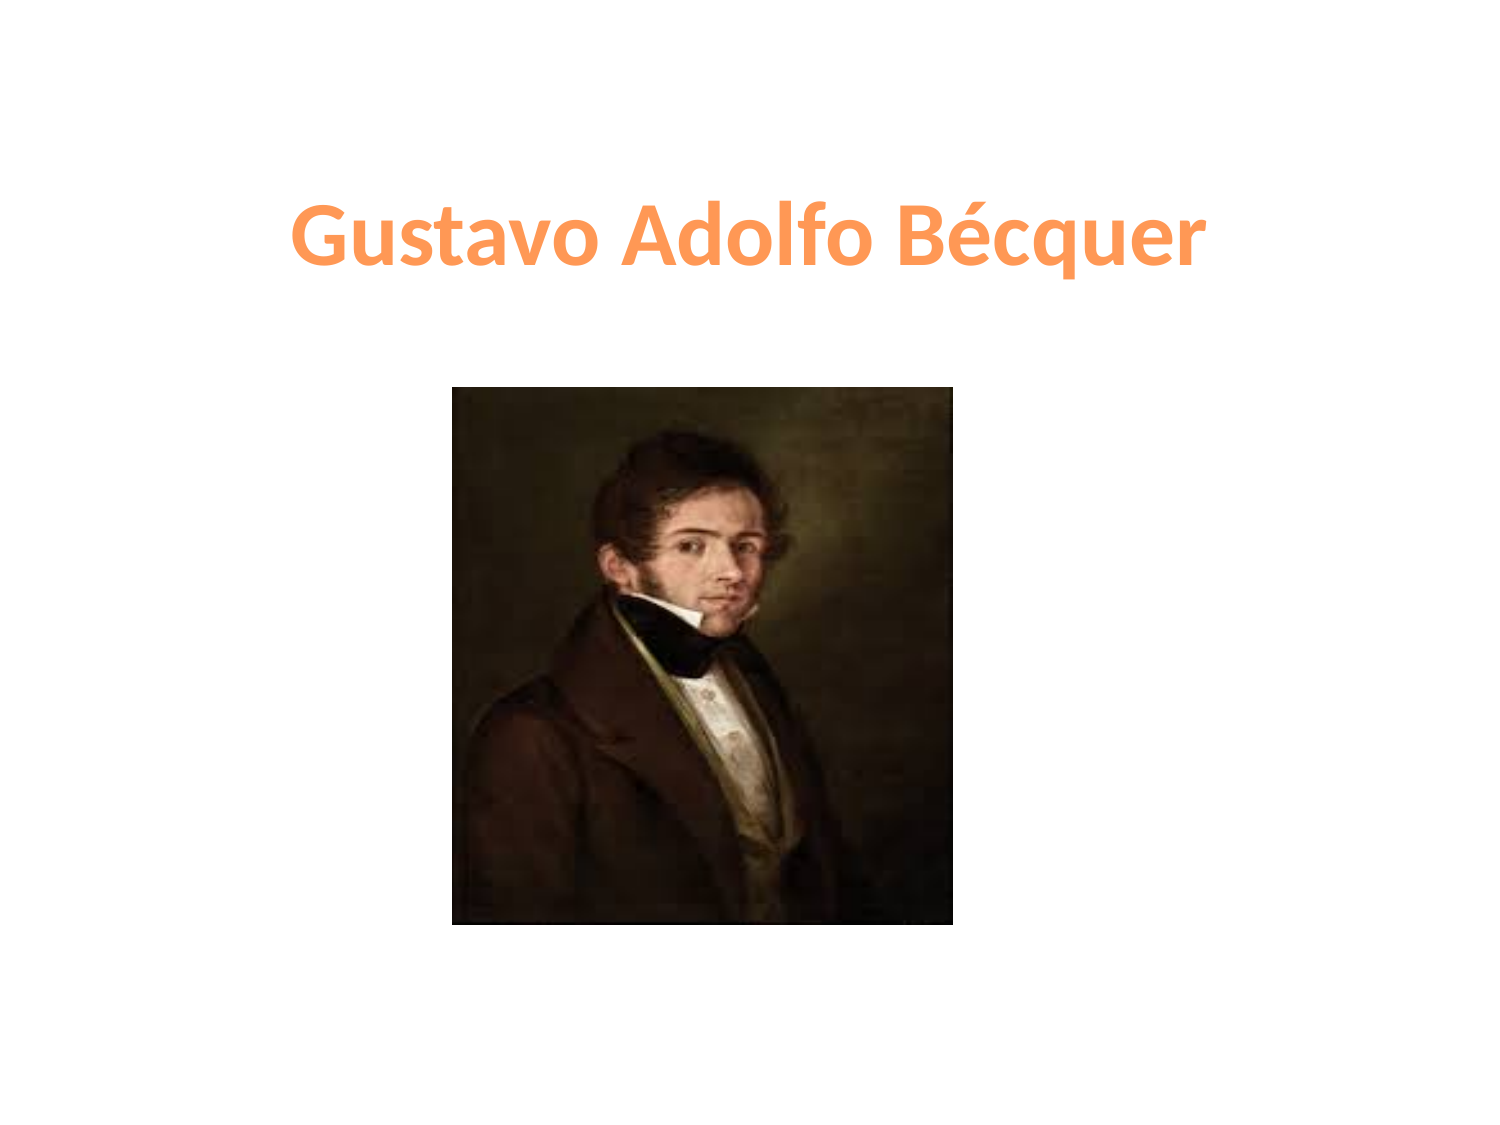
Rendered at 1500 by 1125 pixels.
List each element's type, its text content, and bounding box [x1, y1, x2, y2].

title Gustavo Adolfo Bécquer [112, 106, 1388, 353]
picture [451, 387, 953, 926]
